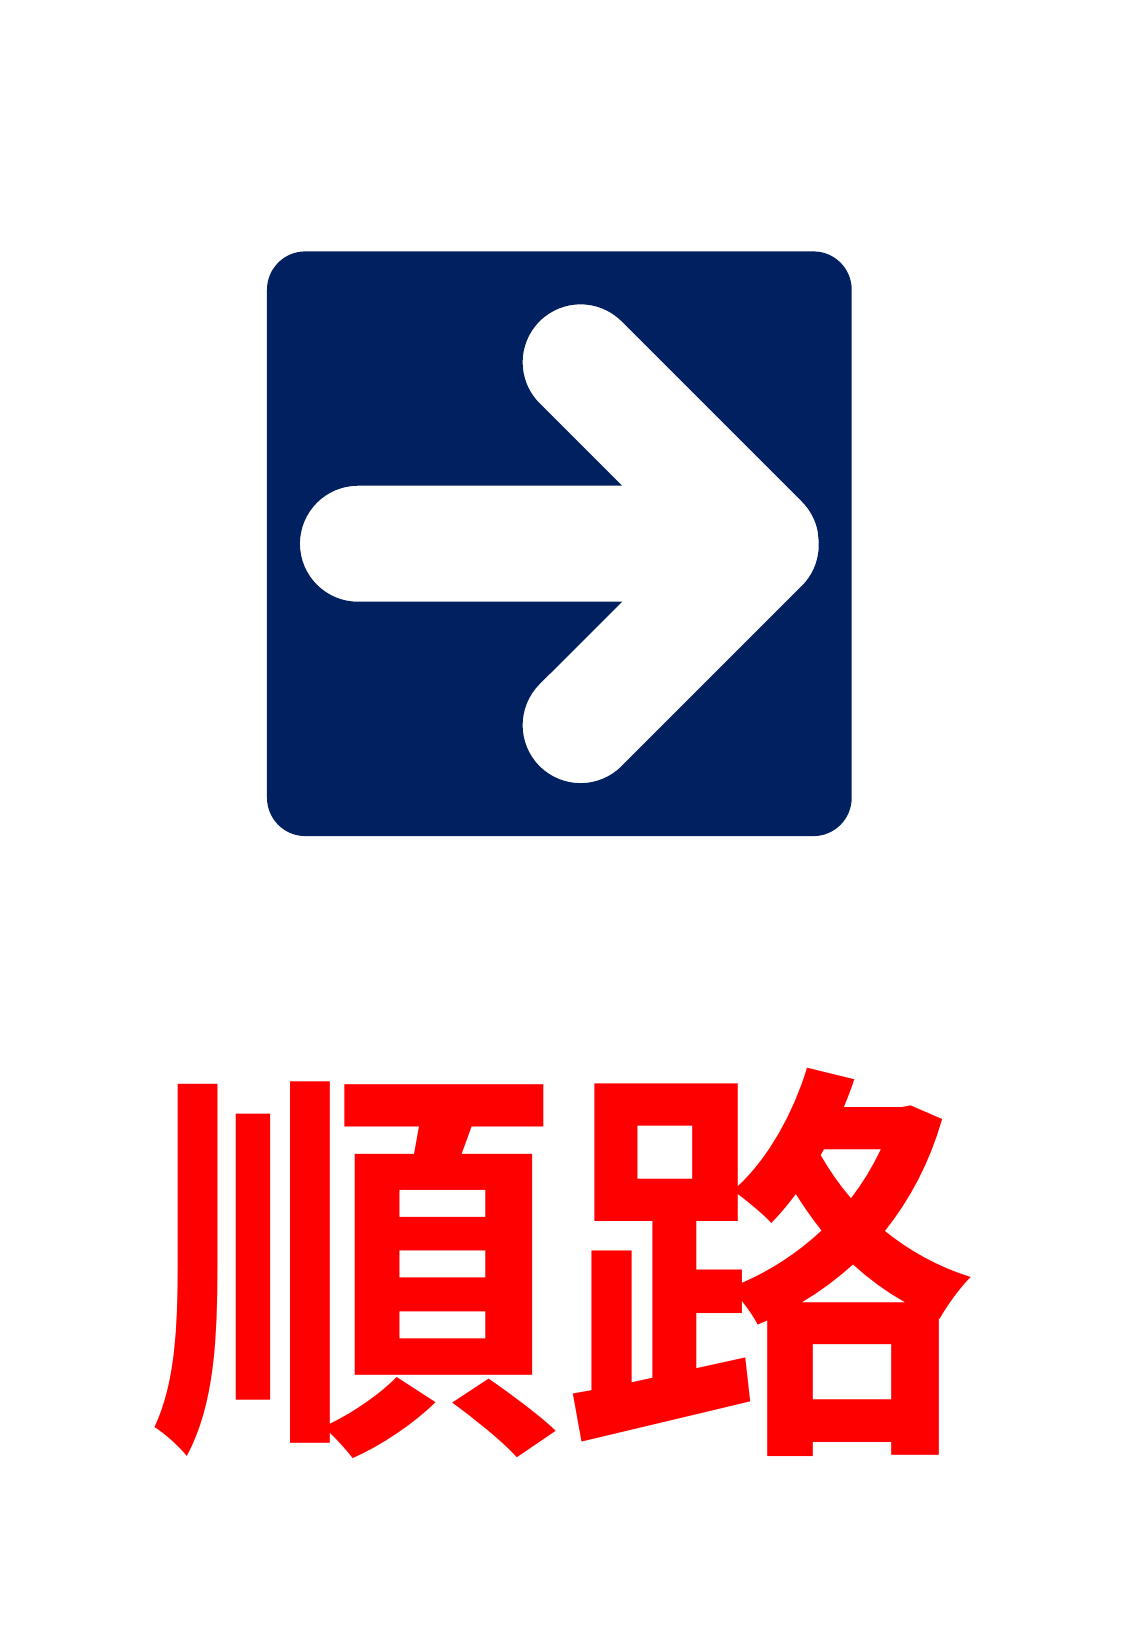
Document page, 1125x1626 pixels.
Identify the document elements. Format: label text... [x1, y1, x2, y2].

text_box 順路 [0, 998, 1125, 1511]
text_box [264, 249, 854, 839]
